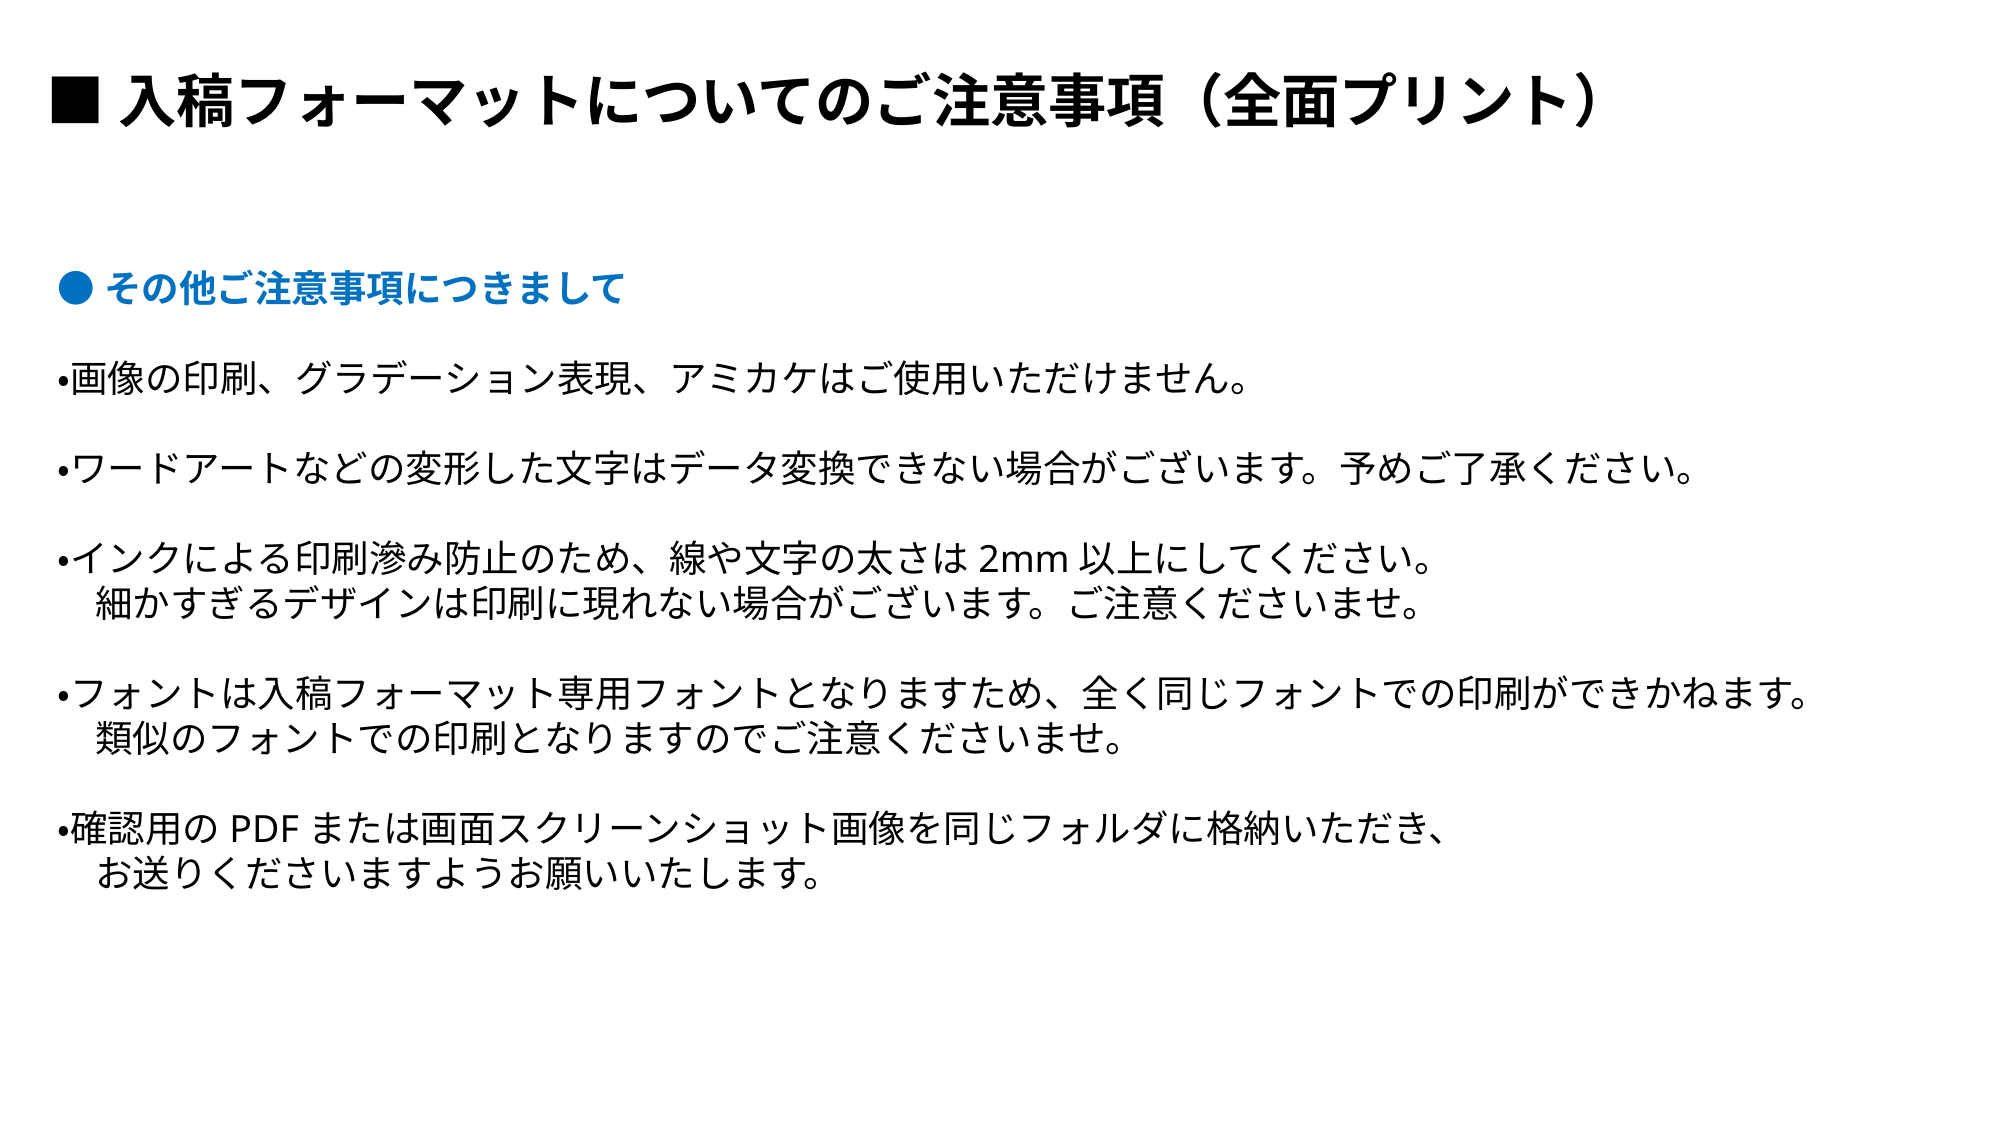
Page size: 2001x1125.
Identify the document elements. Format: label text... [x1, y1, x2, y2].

text_box ●その他ご注意事項につきまして ・画像の印刷、グラデーション表現、アミカケはご使用いただけません。 ・ワードアートなどの変形した文字はデータ変換できない場合がございます。予めご了承ください。 ・インクによる印刷滲み防止のため、線や文字の太さは2mm以上にしてください。 細かすぎるデザインは印刷に現れない場合がございます。ご注意くださいませ。 ・フォントは入稿フォーマット専用フォントとなりますため、全く同じフォントでの印刷ができかねます。 類似のフォントでの印刷となりますのでご注意くださいませ。 ・確認用のPDFまたは画面スクリーンショット画像を同じフォルダに格納いただき、 お送りくださいますようお願いいたします。 [42, 257, 1927, 903]
text_box ■入稿フォーマットについてのご注意事項（全面プリント） [31, 57, 1647, 143]
